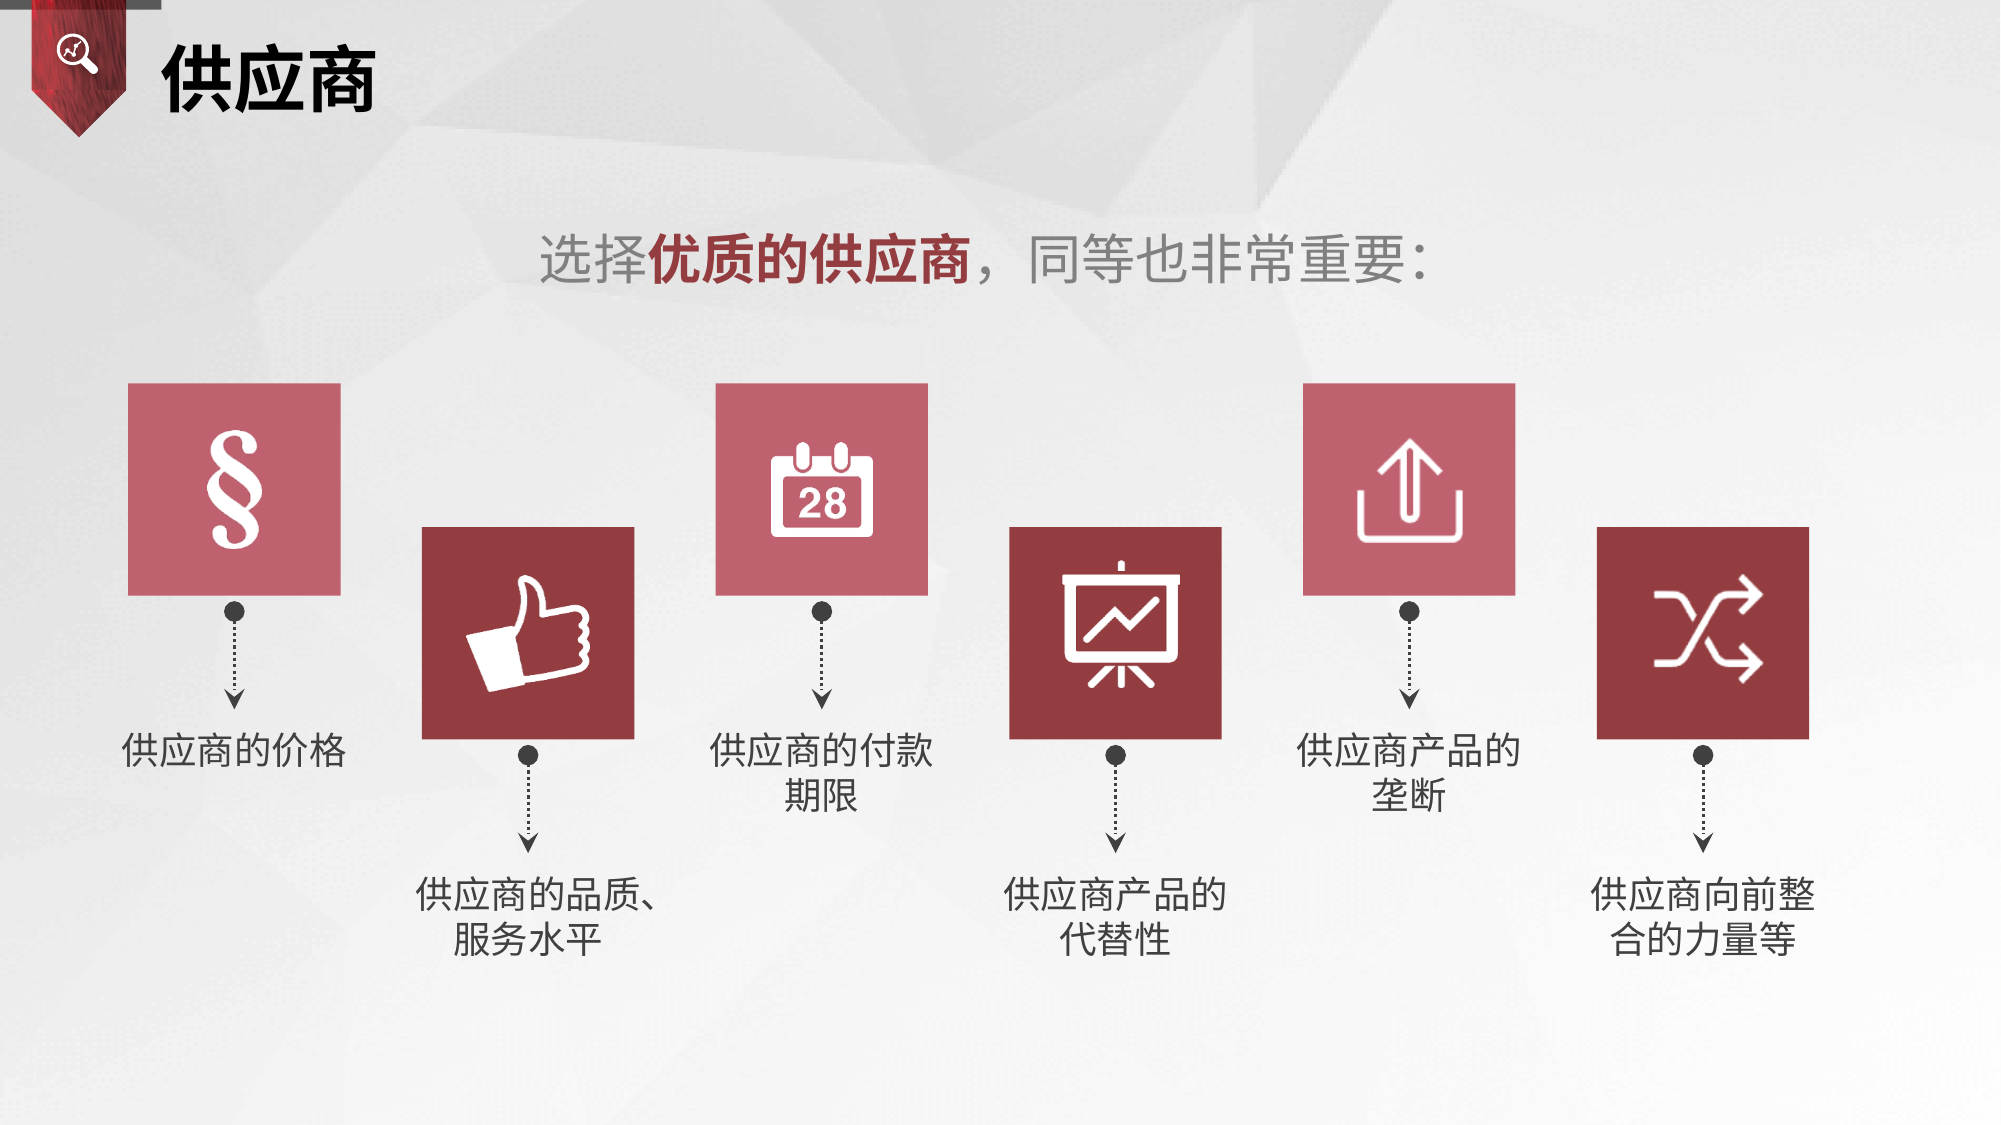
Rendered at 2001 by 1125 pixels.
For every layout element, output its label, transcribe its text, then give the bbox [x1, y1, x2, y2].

text_box 选择优质的供应商，同等也非常重要： [352, 217, 1648, 298]
picture [0, 0, 2001, 1125]
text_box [104, 383, 365, 781]
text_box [985, 527, 1246, 970]
text_box 供应商 [149, 28, 891, 128]
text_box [1279, 383, 1540, 826]
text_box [1572, 527, 1834, 970]
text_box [397, 527, 659, 970]
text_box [691, 383, 953, 826]
